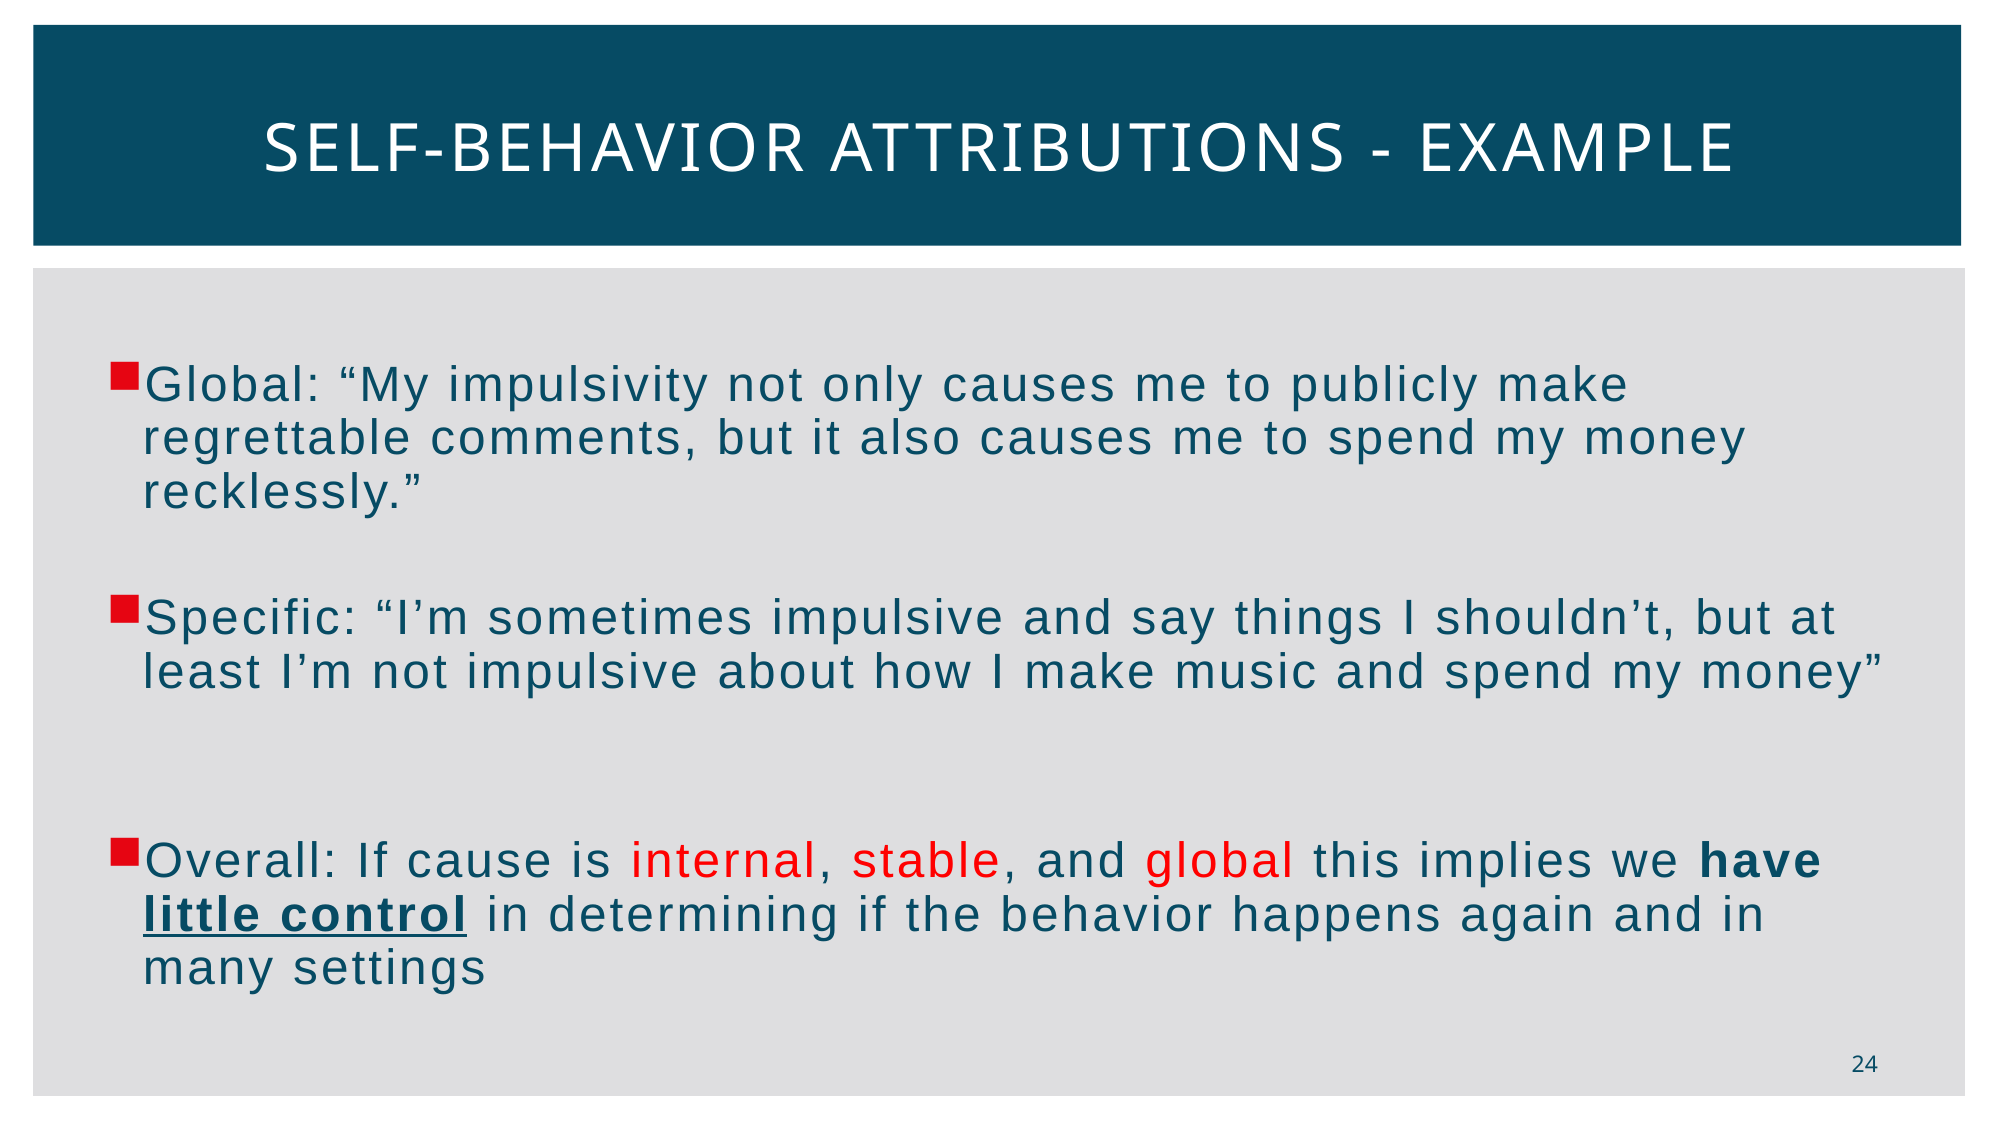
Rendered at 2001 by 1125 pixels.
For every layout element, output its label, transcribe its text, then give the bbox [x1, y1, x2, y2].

slide_number 24 [1800, 1041, 1930, 1089]
list Global: “My impulsivity not only causes me to publicly make regrettable comments, but it also causes me to spend my money recklessly.” Specific: “I’m sometimes impulsive and say things I shouldn’t, but at least I’m not impulsive about how I make music and spend my money” Overall: If cause is internal, stable, and global this implies we have little control in determining if the behavior happens again and in many settings [83, 281, 1923, 1005]
title Self-behavior Attributions - Example [83, 58, 1917, 232]
